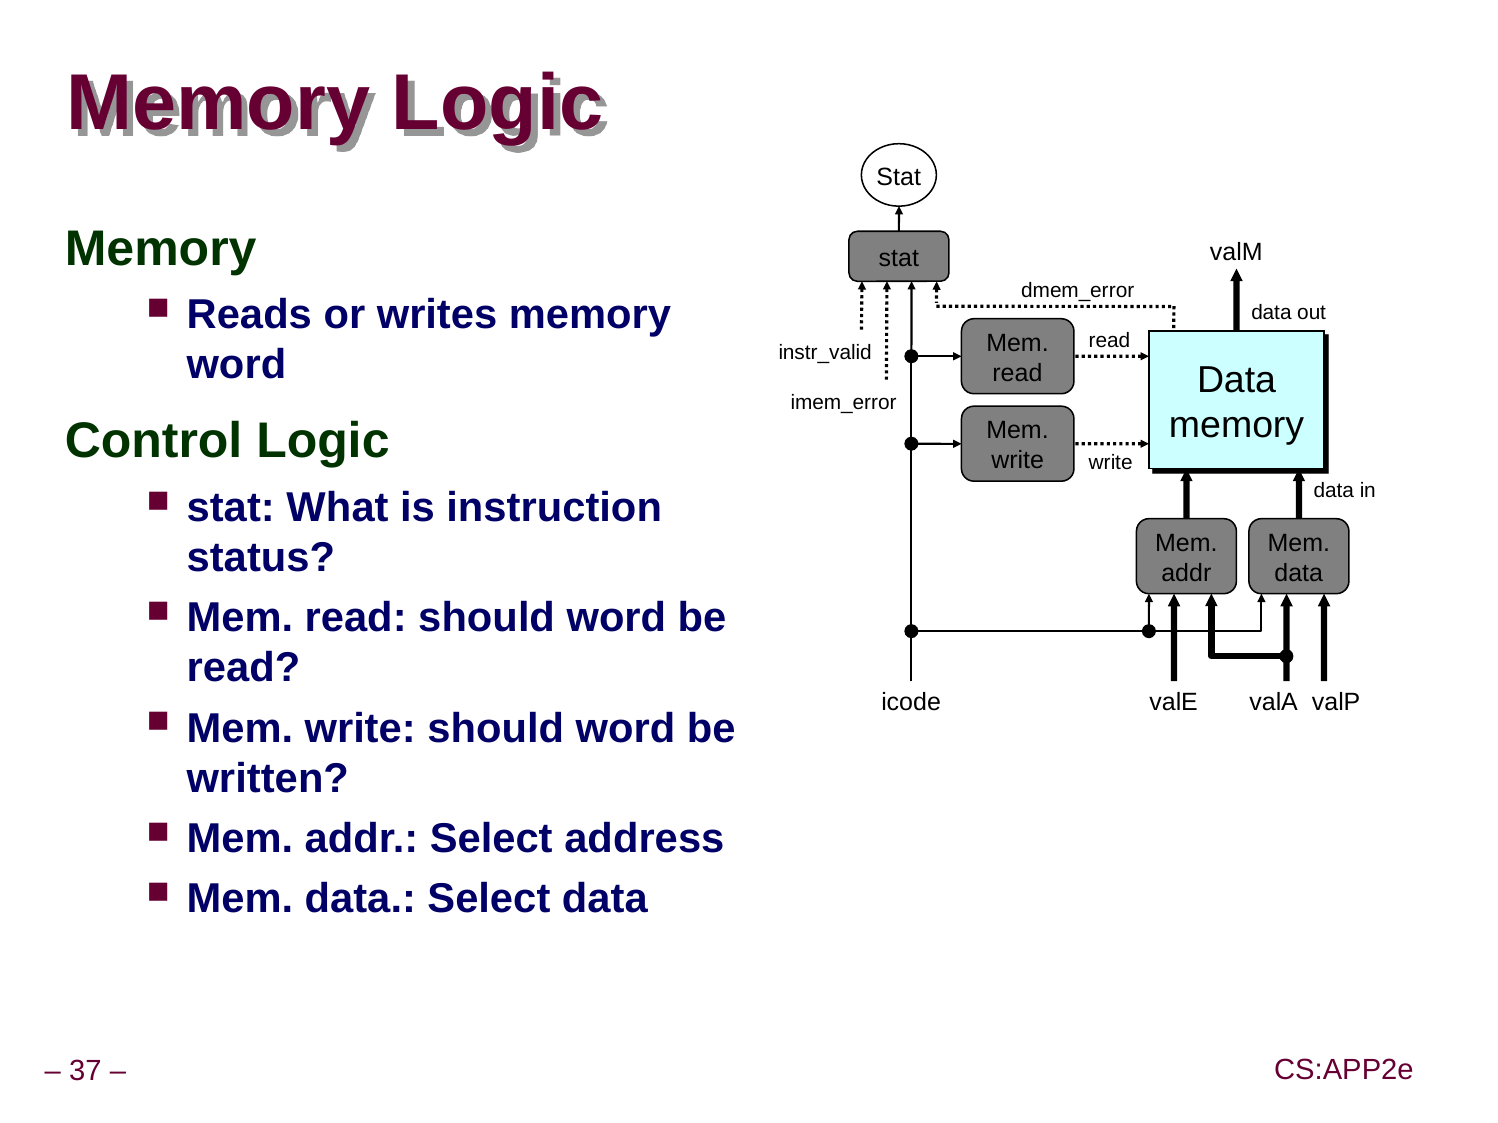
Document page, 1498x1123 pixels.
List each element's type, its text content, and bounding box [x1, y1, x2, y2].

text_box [761, 143, 1425, 732]
list Memory Reads or writes memory word Control Logic stat: What is instruction status? Mem. read: should word be read? Mem. write: should word be written? Mem. addr.: Select address Mem. data.: Select data [49, 212, 753, 626]
title Memory Logic [66, 40, 1495, 169]
